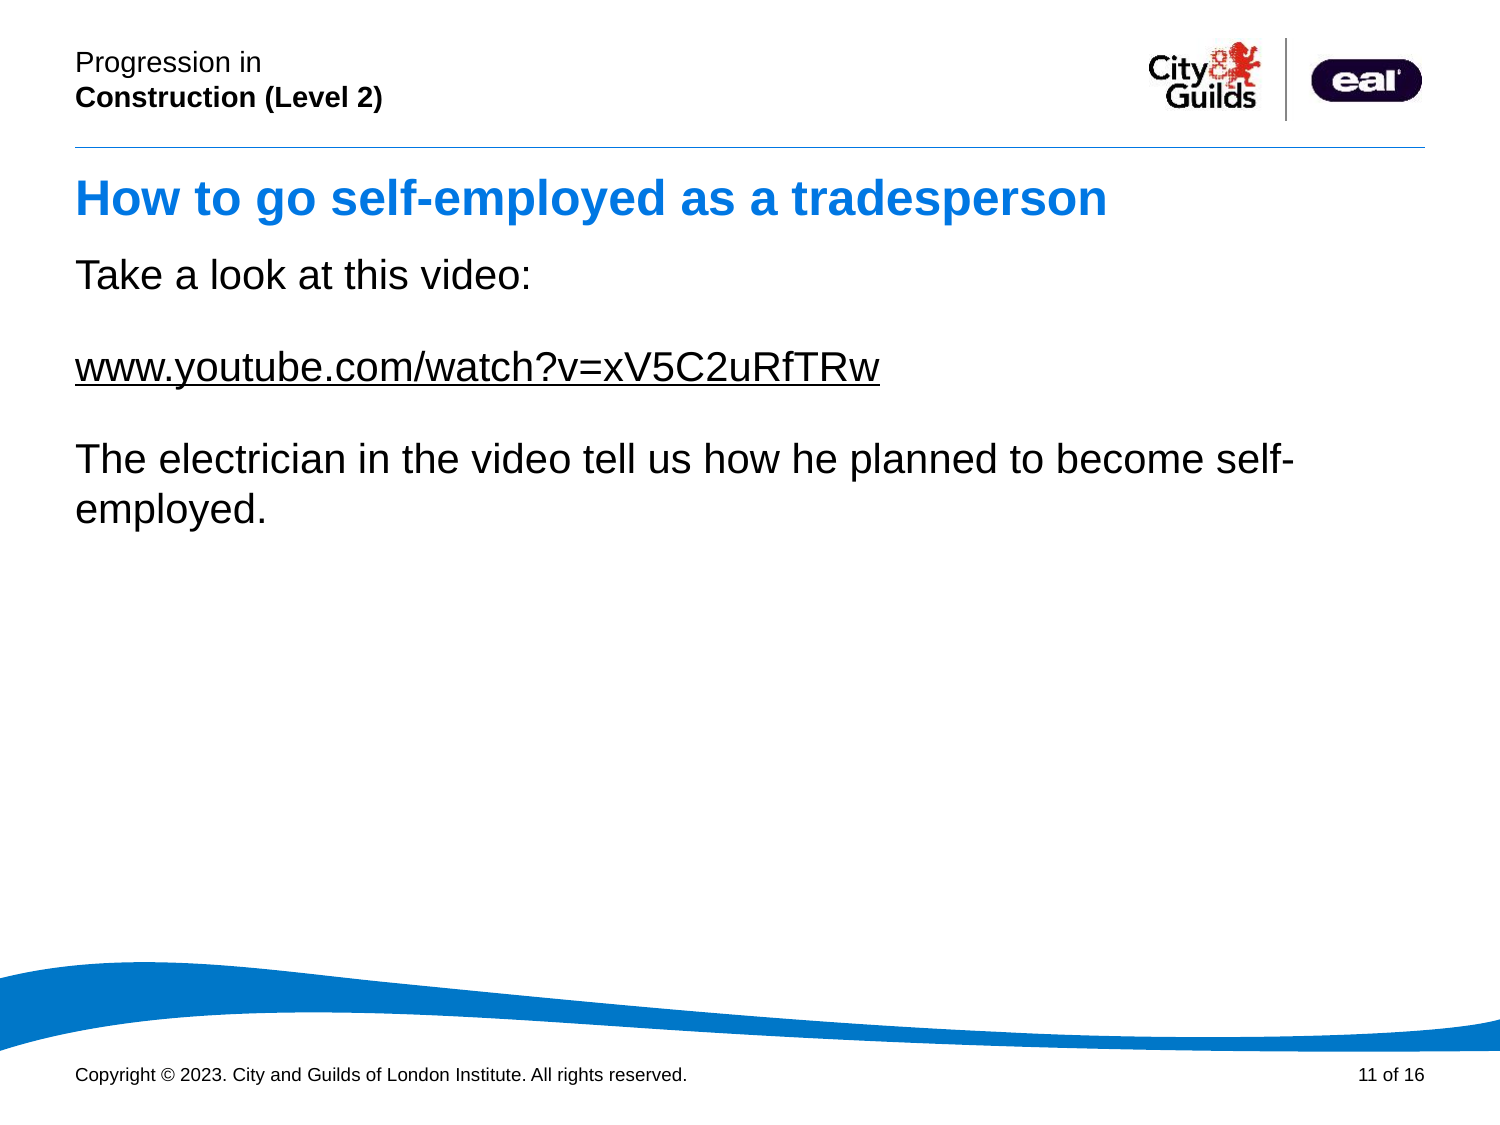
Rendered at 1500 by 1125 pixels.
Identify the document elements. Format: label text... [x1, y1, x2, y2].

title How to go self-employed as a tradesperson [74, 165, 1426, 229]
picture [1149, 38, 1422, 121]
list Take a look at this video: www.youtube.com/watch?v=xV5C2uRfTRw The electrician in the video tell us how he planned to become self-employed. [74, 247, 1426, 946]
